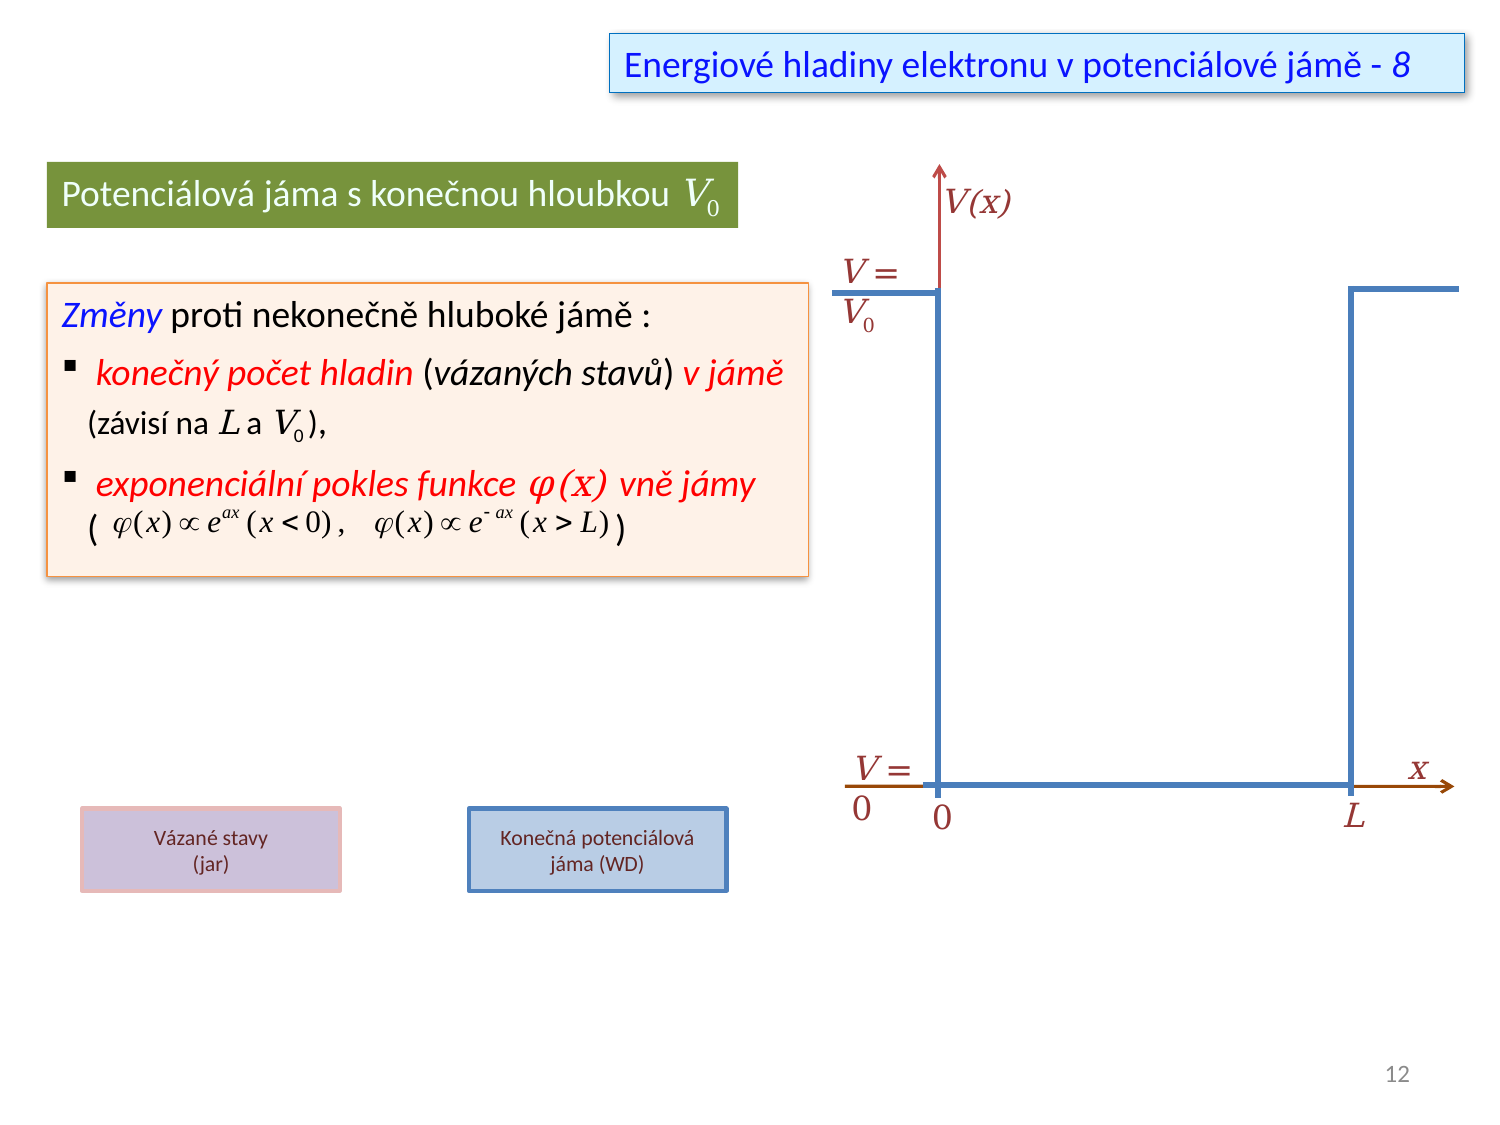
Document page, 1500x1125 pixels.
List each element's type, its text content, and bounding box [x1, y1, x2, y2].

text_box Vázané stavy (jar) [80, 806, 342, 893]
slide_number 12 [1074, 1042, 1425, 1103]
text_box Energiové hladiny elektronu v potenciálové jámě - 8 [609, 33, 1465, 93]
text_box Konečná potenciálová jáma (WD) [467, 806, 729, 893]
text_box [823, 163, 1459, 841]
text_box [46, 161, 809, 587]
